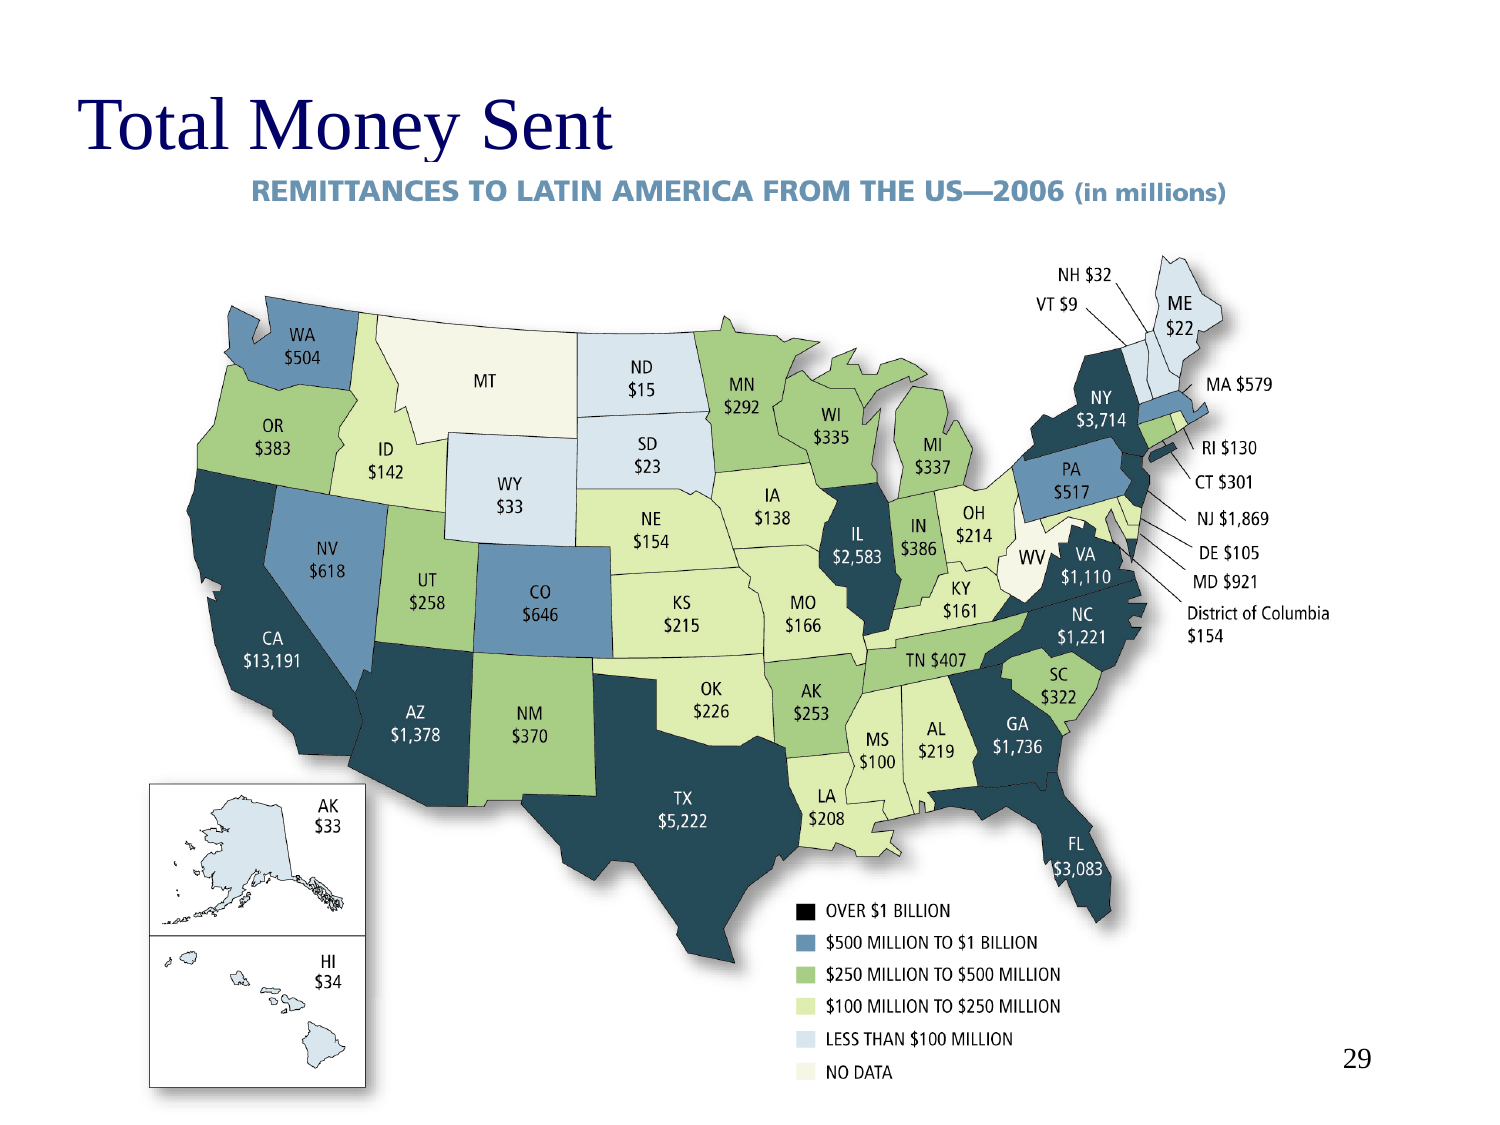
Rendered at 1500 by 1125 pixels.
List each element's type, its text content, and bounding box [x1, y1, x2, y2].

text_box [124, 162, 1338, 1120]
title Total Money Sent [62, 74, 1438, 226]
slide_number 29 [1341, 1032, 1388, 1108]
